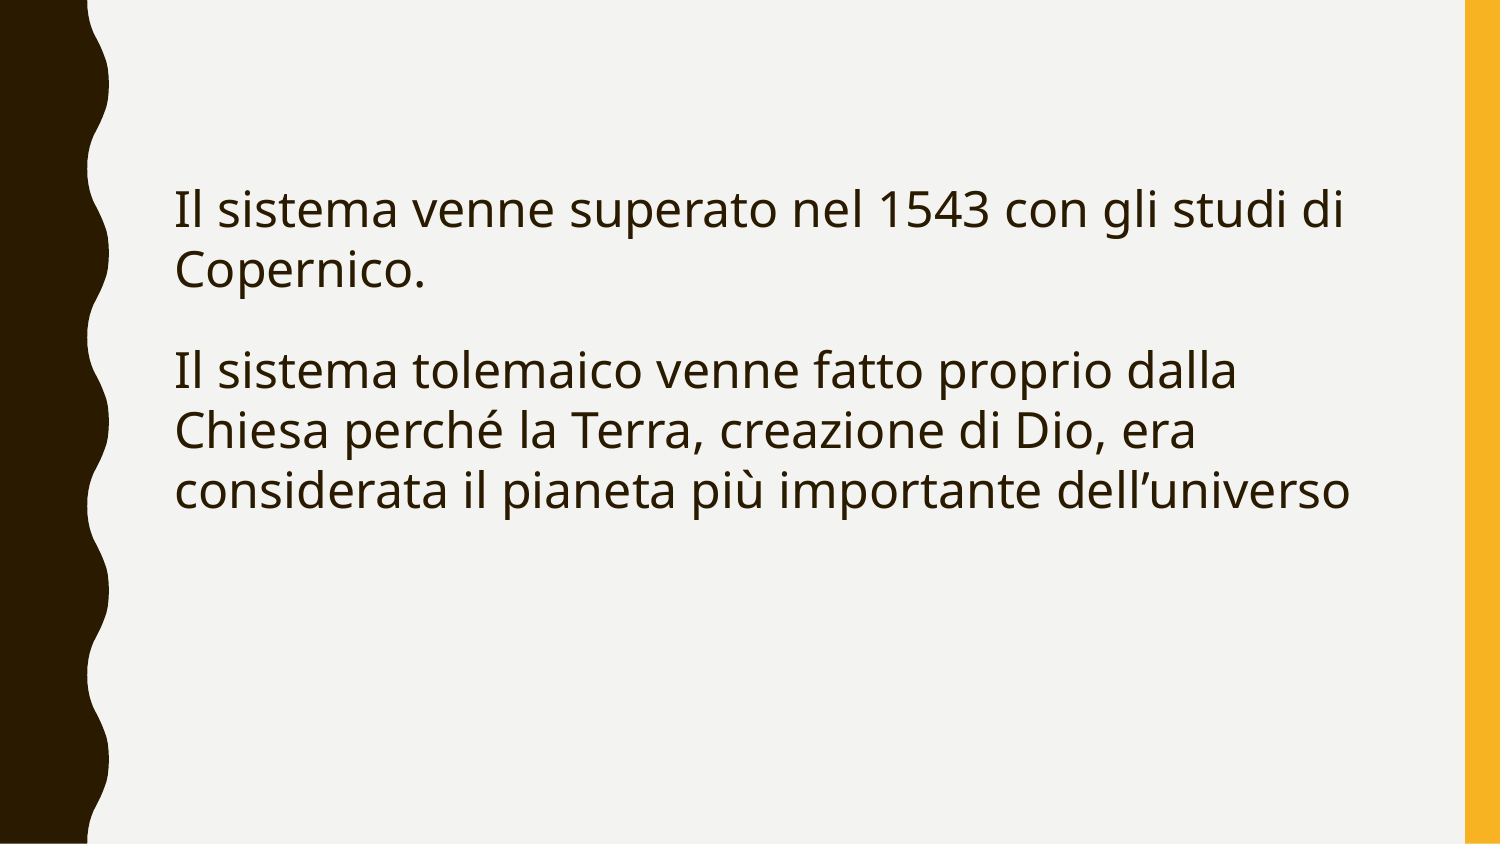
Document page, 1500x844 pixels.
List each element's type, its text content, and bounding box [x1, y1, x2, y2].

text_box Il sistema venne superato nel 1543 con gli studi di Copernico. Il sistema tolemaico venne fatto proprio dalla Chiesa perché la Terra, creazione di Dio, era considerata il pianeta più importante dell’universo [159, 161, 1412, 682]
